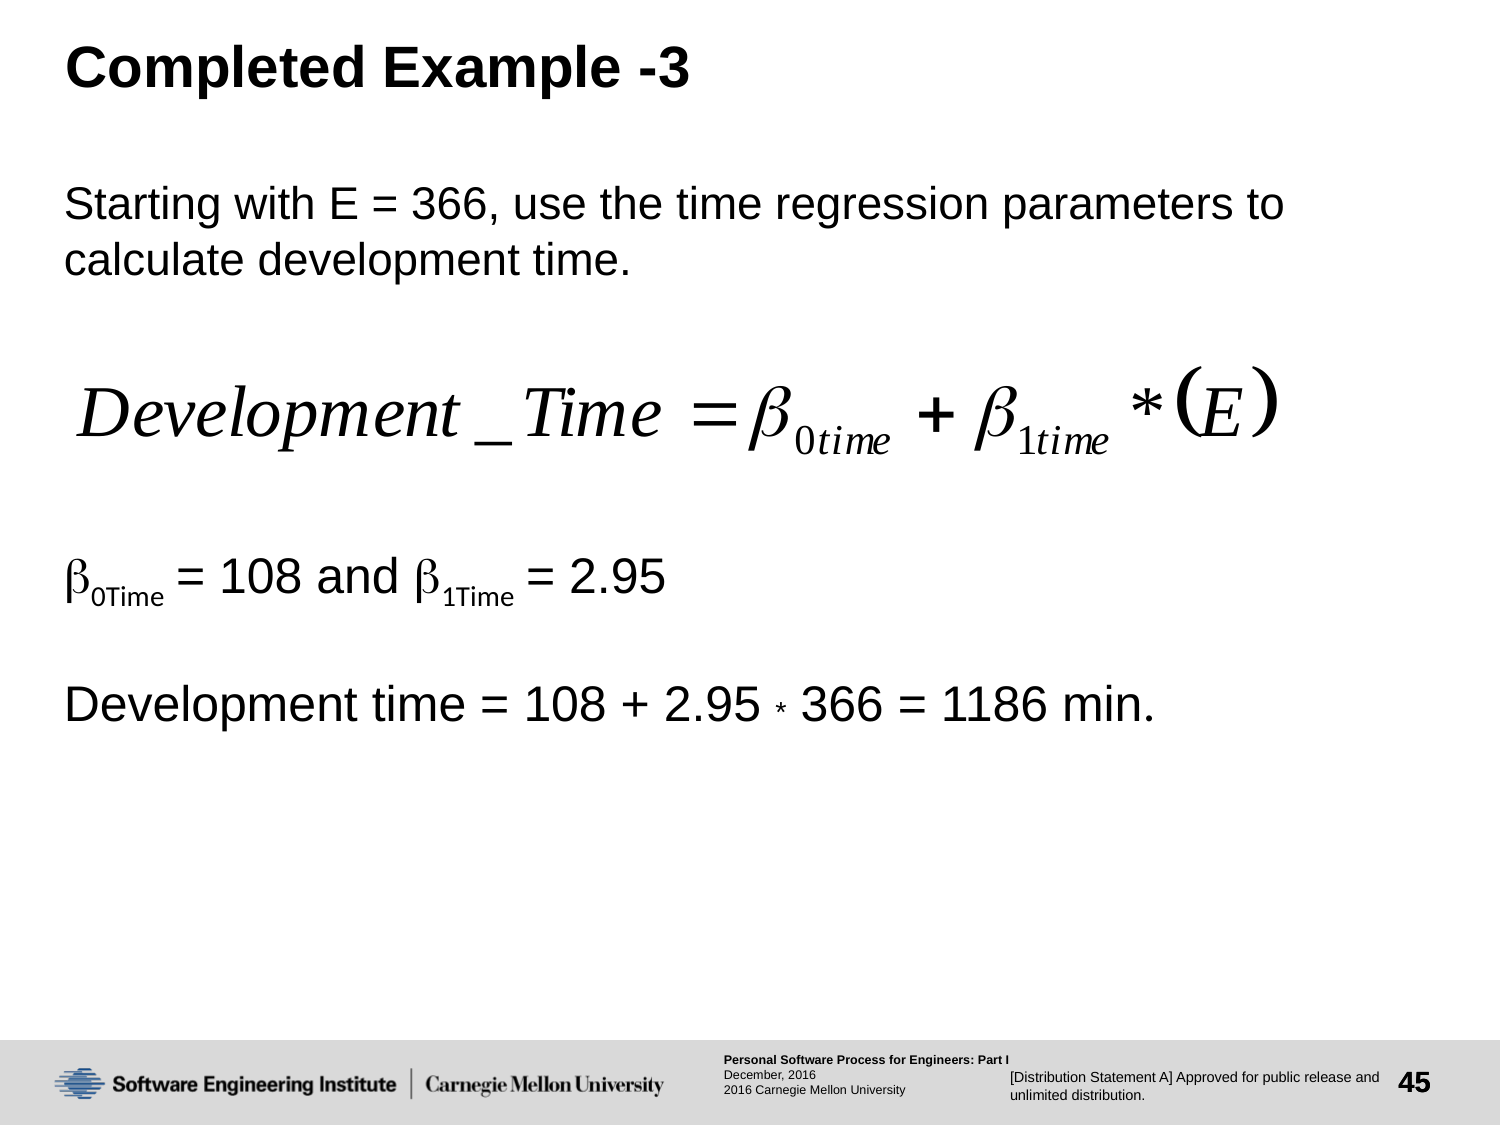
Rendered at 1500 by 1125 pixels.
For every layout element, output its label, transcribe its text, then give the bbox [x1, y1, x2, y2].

picture [46, 1061, 673, 1104]
title Completed Example -3 [65, 37, 1313, 148]
text_box Starting with E = 366, use the time regression parameters to calculate development time. [63, 174, 1431, 285]
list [63, 363, 1280, 473]
text_box b0Time = 108 and b1Time = 2.95 Development time = 108 + 2.95 * 366 = 1186 min. [63, 543, 1431, 732]
